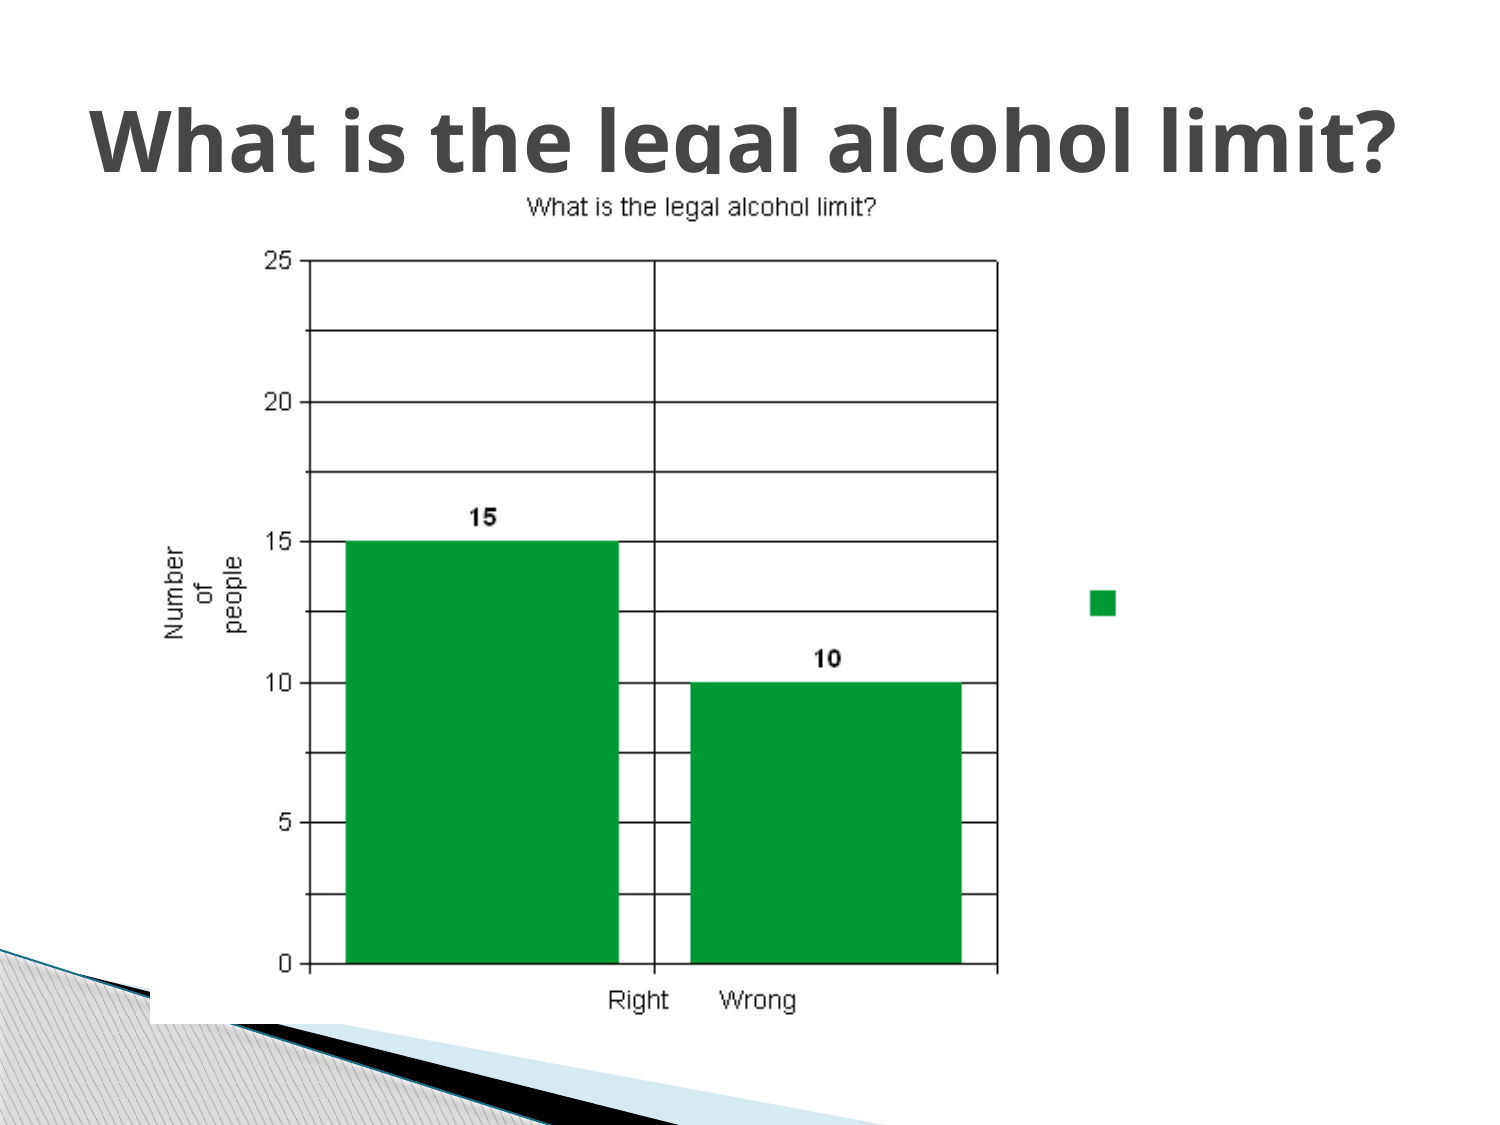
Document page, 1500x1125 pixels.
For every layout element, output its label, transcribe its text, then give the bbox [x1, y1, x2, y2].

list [149, 174, 1251, 1024]
title What is the legal alcohol limit? [75, 45, 1425, 233]
